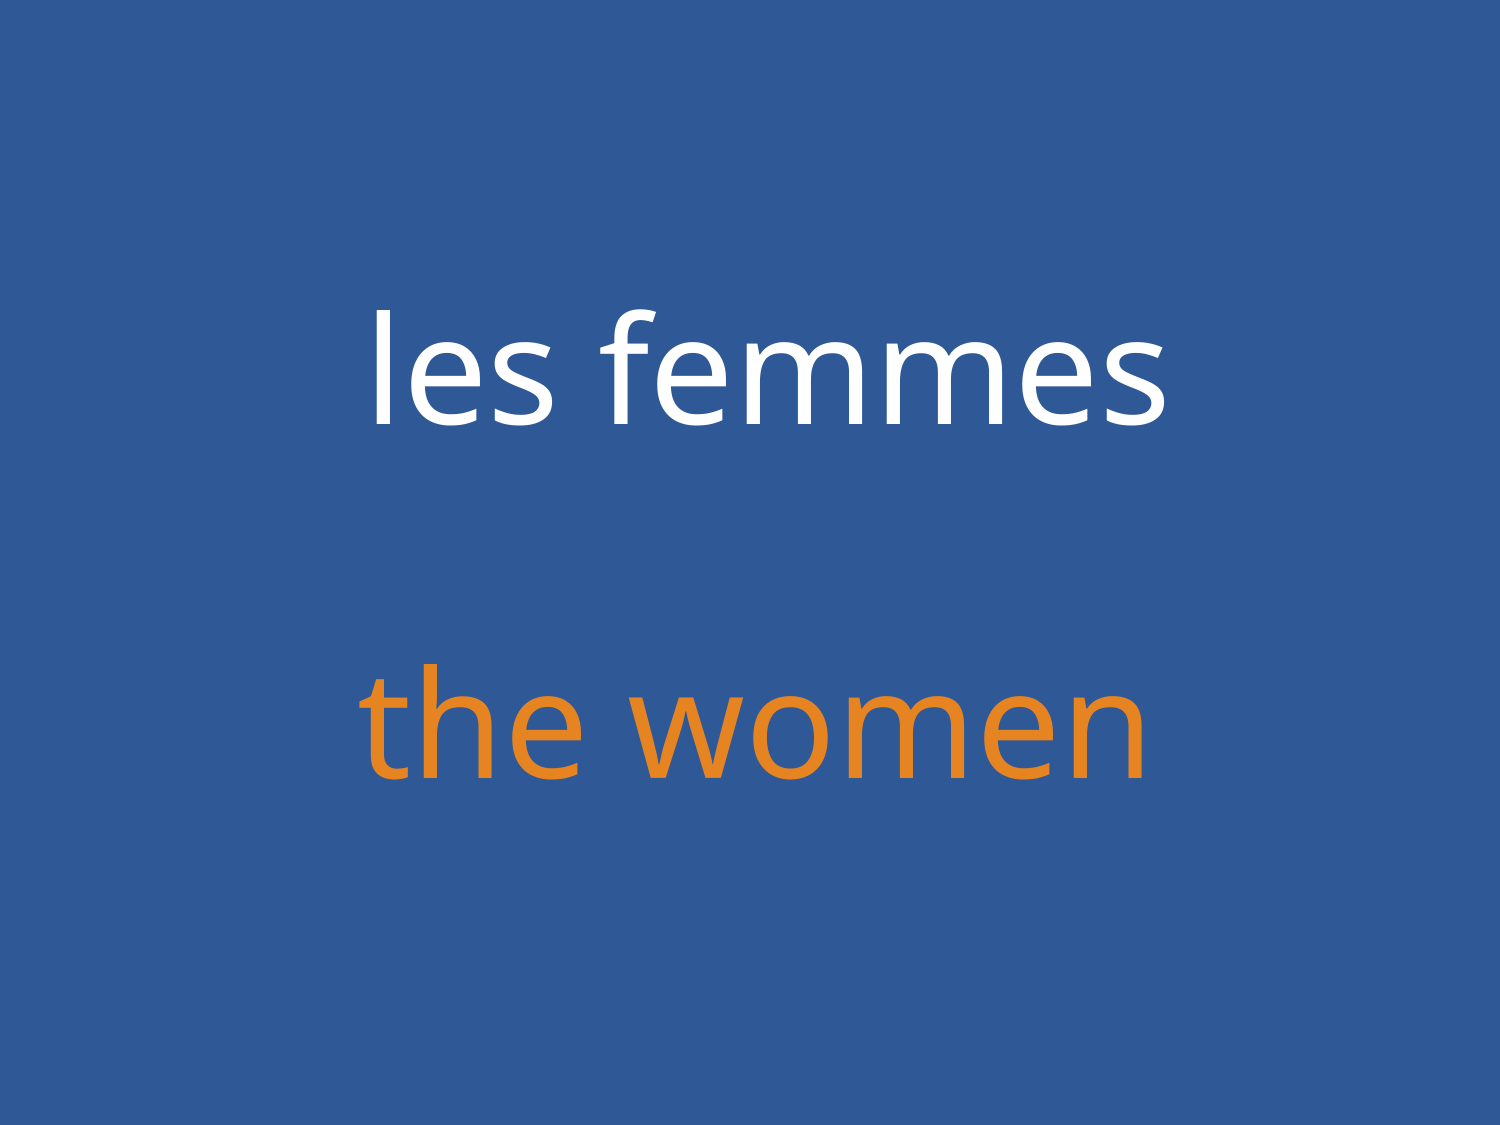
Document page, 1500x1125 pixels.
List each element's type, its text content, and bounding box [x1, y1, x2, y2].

text_box les femmes [301, 267, 1235, 462]
text_box the women [301, 621, 1211, 817]
